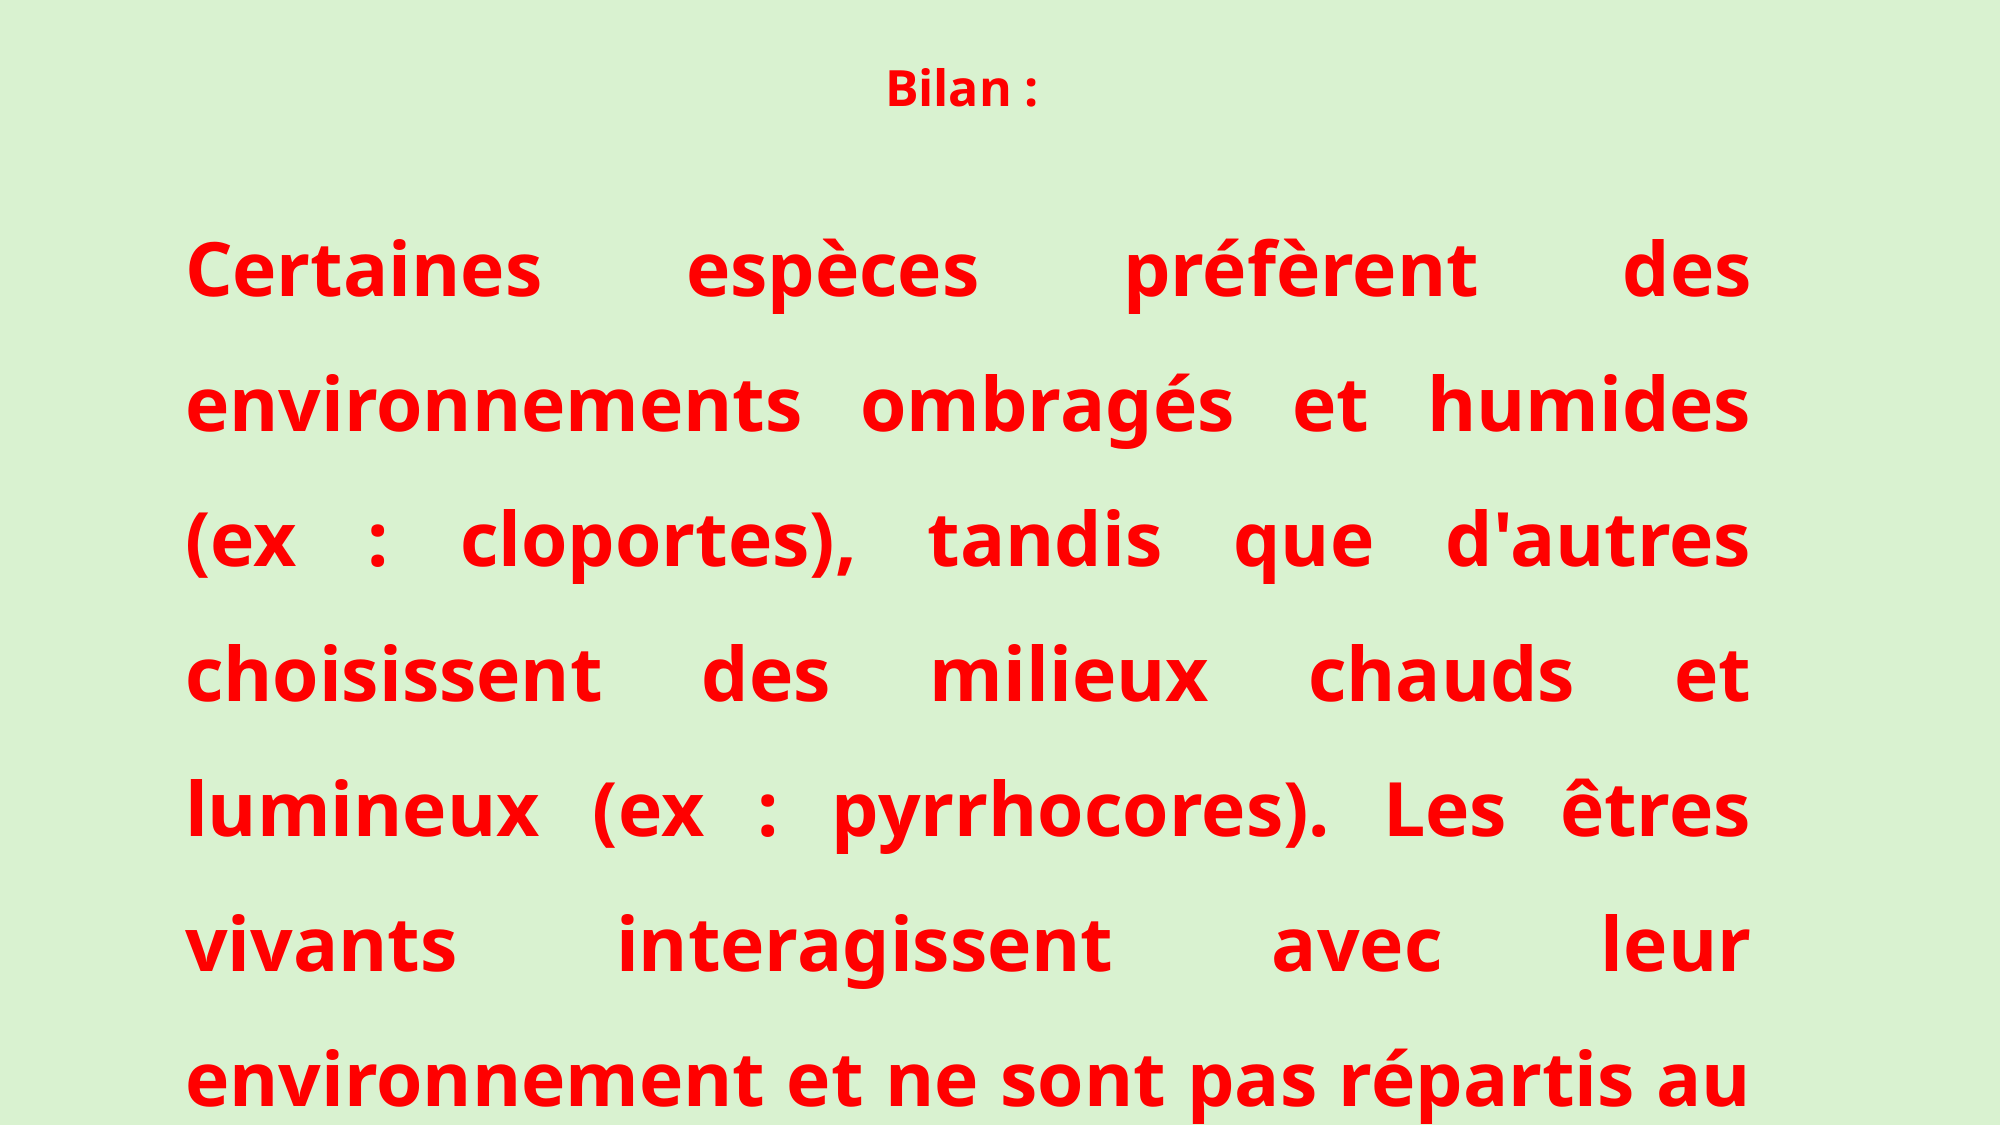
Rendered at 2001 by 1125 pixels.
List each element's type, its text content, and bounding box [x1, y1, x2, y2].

text_box Bilan : Certaines espèces préfèrent des environnements ombragés et humides (ex : cloportes), tandis que d'autres choisissent des milieux chauds et lumineux (ex : pyrrhocores). Les êtres vivants interagissent avec leur environnement et ne sont pas répartis au hasard. [170, 49, 1767, 1125]
